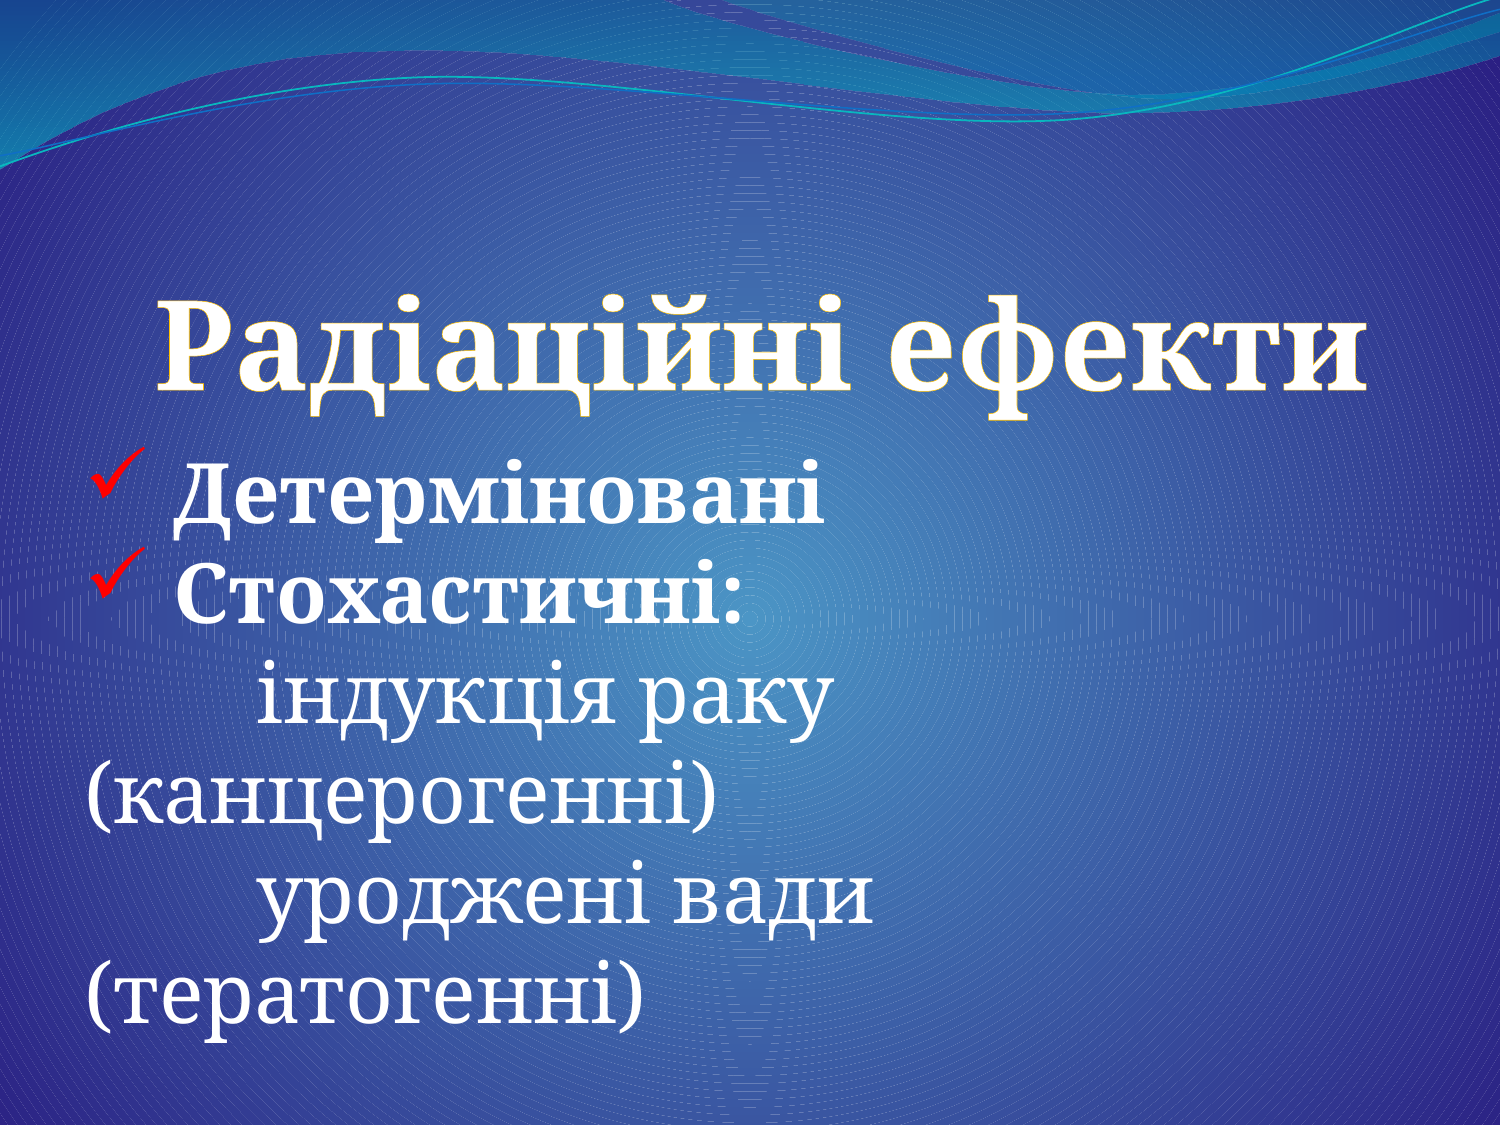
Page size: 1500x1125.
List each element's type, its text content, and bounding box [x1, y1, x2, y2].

text_box Радіаційні ефекти Детерміновані Стохастичні: індукція раку (канцерогенні) уроджені вади (тератогенні) [70, 257, 1454, 1125]
